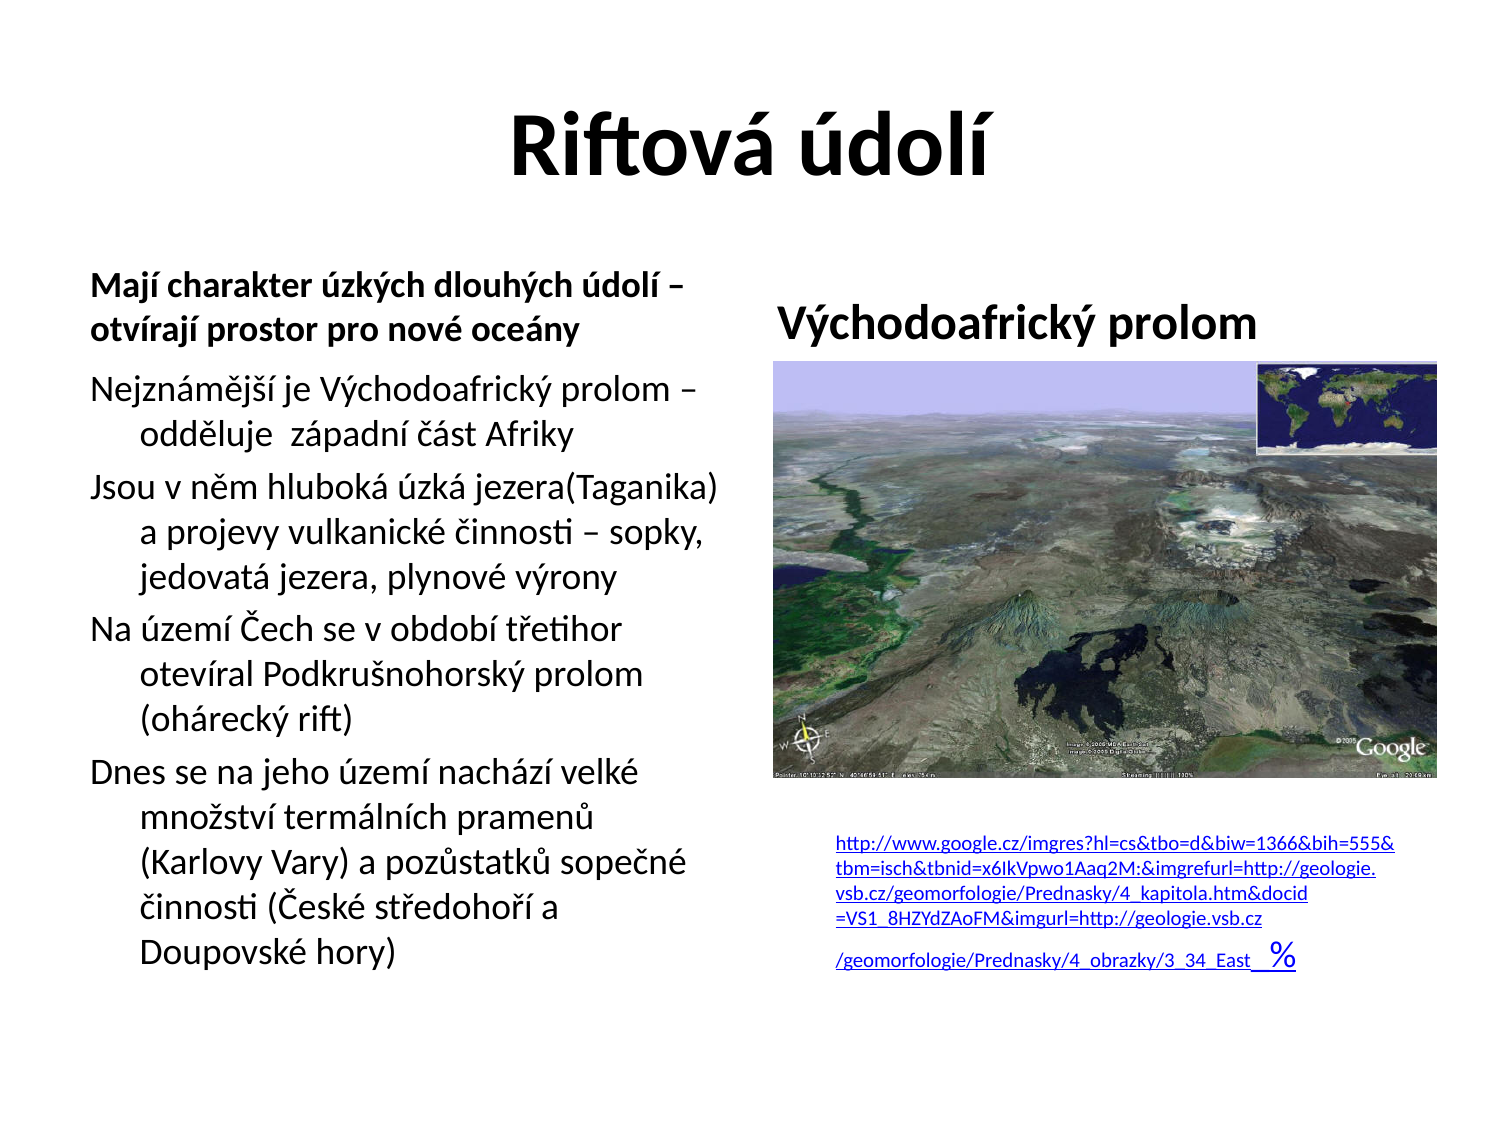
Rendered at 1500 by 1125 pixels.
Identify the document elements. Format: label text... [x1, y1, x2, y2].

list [773, 361, 1437, 779]
list Mají charakter úzkých dlouhých údolí – otvírají prostor pro nové oceány [75, 251, 738, 356]
text_box http://www.google.cz/imgres?hl=cs&tbo=d&biw=1366&bih=555&tbm=isch&tbnid=x6IkVpwo1Aaq2M:&imgrefurl=http://geologie.vsb.cz/geomorfologie/Prednasky/4_kapitola.htm&docid=VS1_8HZYdZAoFM&imgurl=http://geologie.vsb.cz/geomorfologie/Prednasky/4_obrazky/3_34_East_% [820, 822, 1412, 982]
list Východoafrický prolom [761, 251, 1425, 357]
title Riftová údolí [75, 45, 1425, 233]
list Nejznámější je Východoafrický prolom – odděluje západní část Afriky Jsou v něm hluboká úzká jezera(Taganika) a projevy vulkanické činnosti – sopky, jedovatá jezera, plynové výrony Na území Čech se v období třetihor otevíral Podkrušnohorský prolom (ohárecký rift) Dnes se na jeho území nachází velké množství termálních pramenů (Karlovy Vary) a pozůstatků sopečné činnosti (České středohoří a Doupovské hory) [75, 356, 738, 1005]
